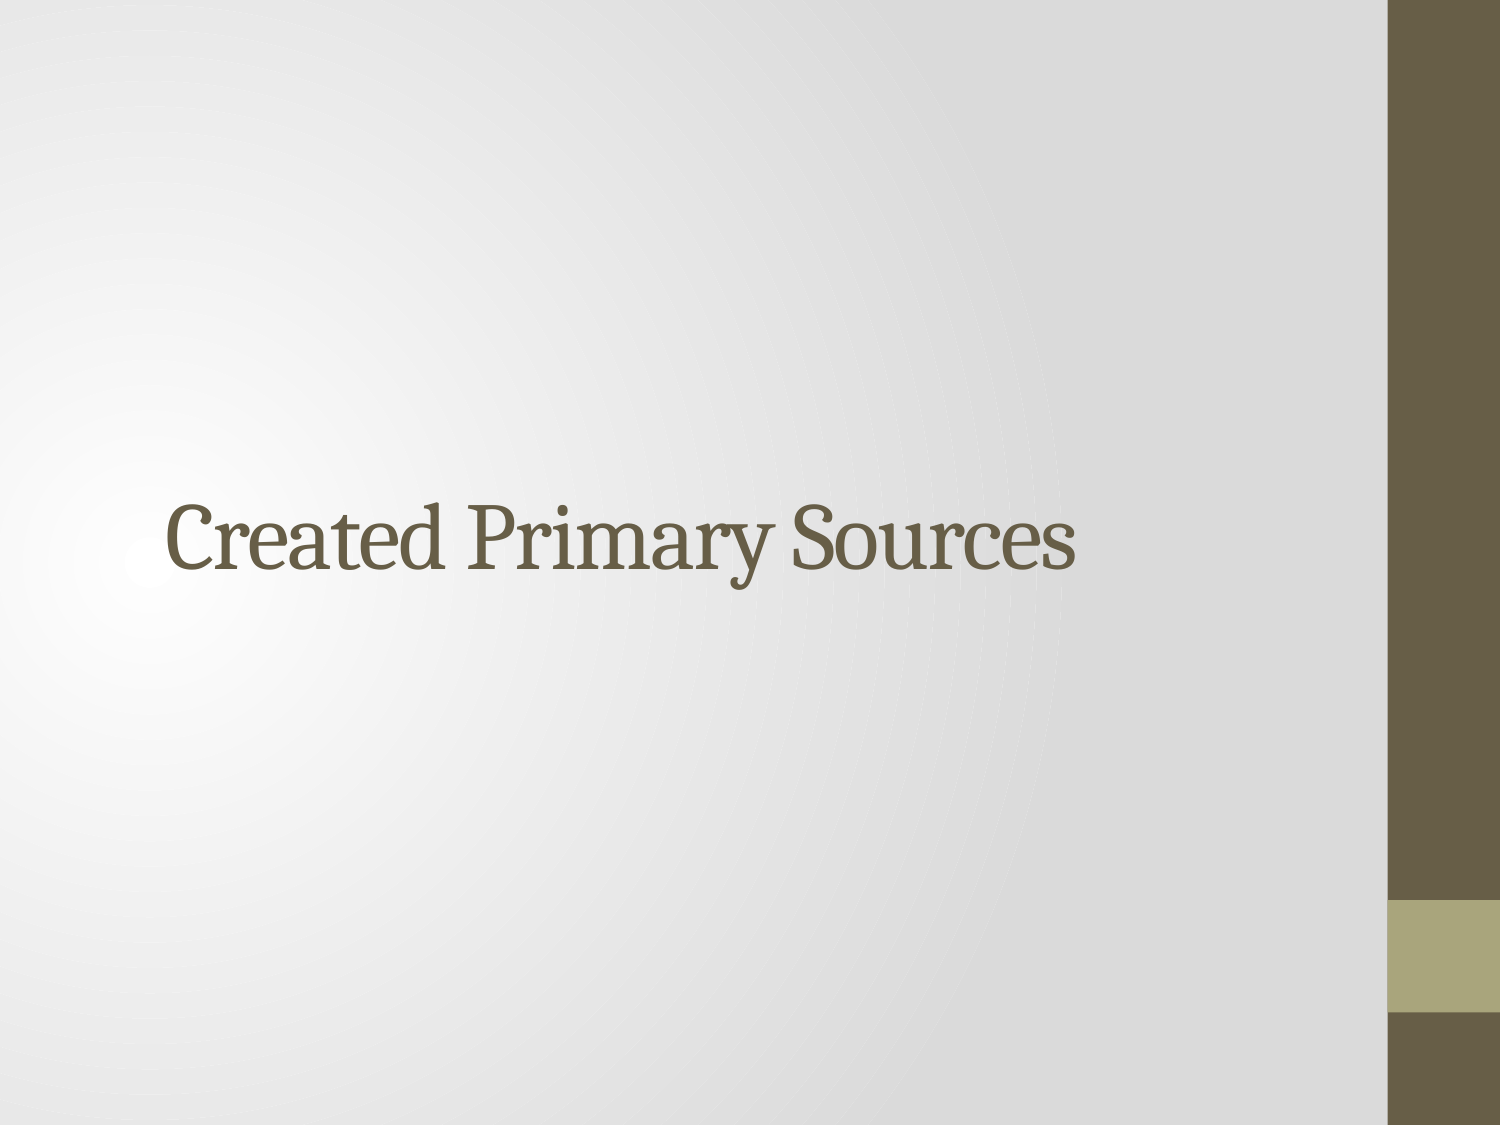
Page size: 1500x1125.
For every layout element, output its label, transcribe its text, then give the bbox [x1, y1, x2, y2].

title Created Primary Sources [150, 437, 1400, 625]
